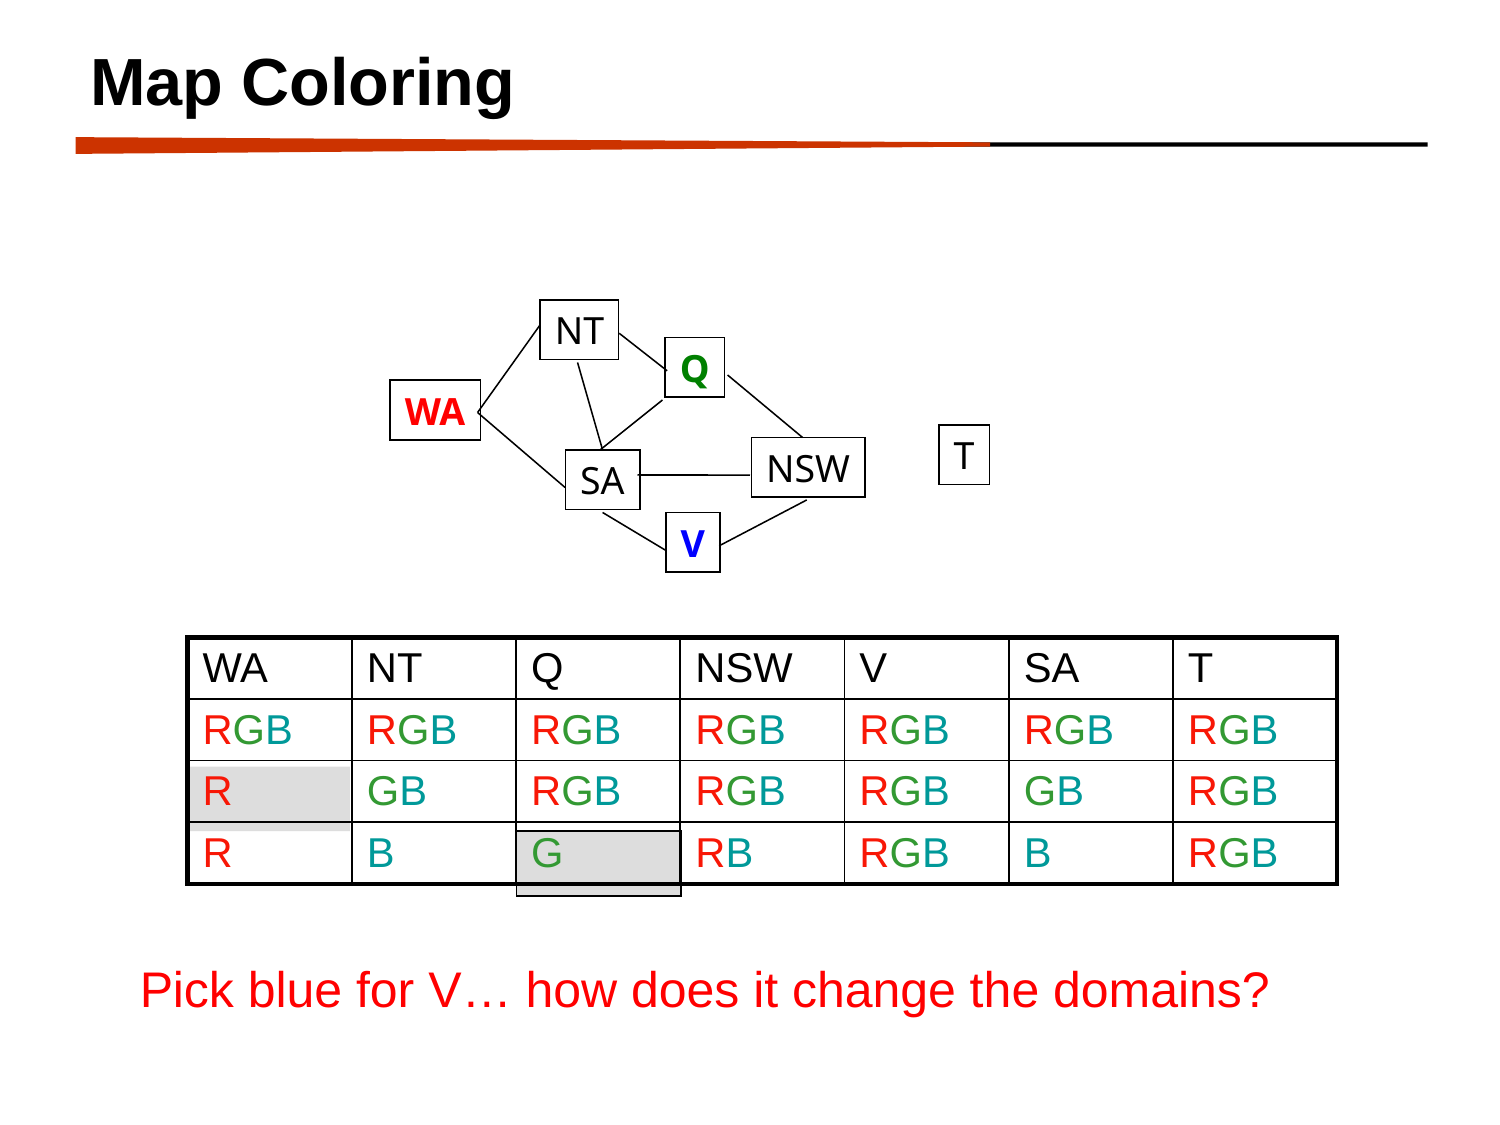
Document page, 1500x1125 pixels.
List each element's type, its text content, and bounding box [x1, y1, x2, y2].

table_cell R [190, 761, 351, 821]
table_header T [1174, 640, 1335, 698]
table_cell RB [681, 823, 844, 882]
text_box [387, 299, 992, 574]
table_cell RGB [1174, 761, 1335, 821]
table_cell R [190, 823, 351, 882]
table_cell B [353, 823, 515, 882]
table_cell RGB [190, 700, 351, 760]
table_header V [845, 640, 1008, 698]
table_cell RGB [353, 700, 515, 760]
table_cell RGB [1010, 700, 1172, 760]
title Map Coloring [74, 24, 1426, 133]
table_cell RGB [681, 761, 844, 821]
table_cell G [517, 823, 679, 882]
table_cell RGB [517, 761, 679, 821]
table_header NSW [681, 640, 844, 698]
table_header SA [1010, 640, 1172, 698]
table_header NT [353, 640, 515, 698]
text_box [516, 886, 682, 896]
table_cell RGB [845, 700, 1008, 760]
text_box Pick blue for V… how does it change the domains? [125, 949, 1438, 1025]
table_cell GB [353, 761, 515, 821]
table_cell RGB [1174, 700, 1335, 760]
table_cell RGB [845, 761, 1008, 821]
table_cell GB [1010, 761, 1172, 821]
table_header WA [190, 640, 351, 698]
table_cell RGB [845, 823, 1008, 882]
table_cell B [1010, 823, 1172, 882]
table_cell RGB [681, 700, 844, 760]
table_cell RGB [517, 700, 679, 760]
table_cell RGB [1174, 823, 1335, 882]
table_header Q [517, 640, 679, 698]
